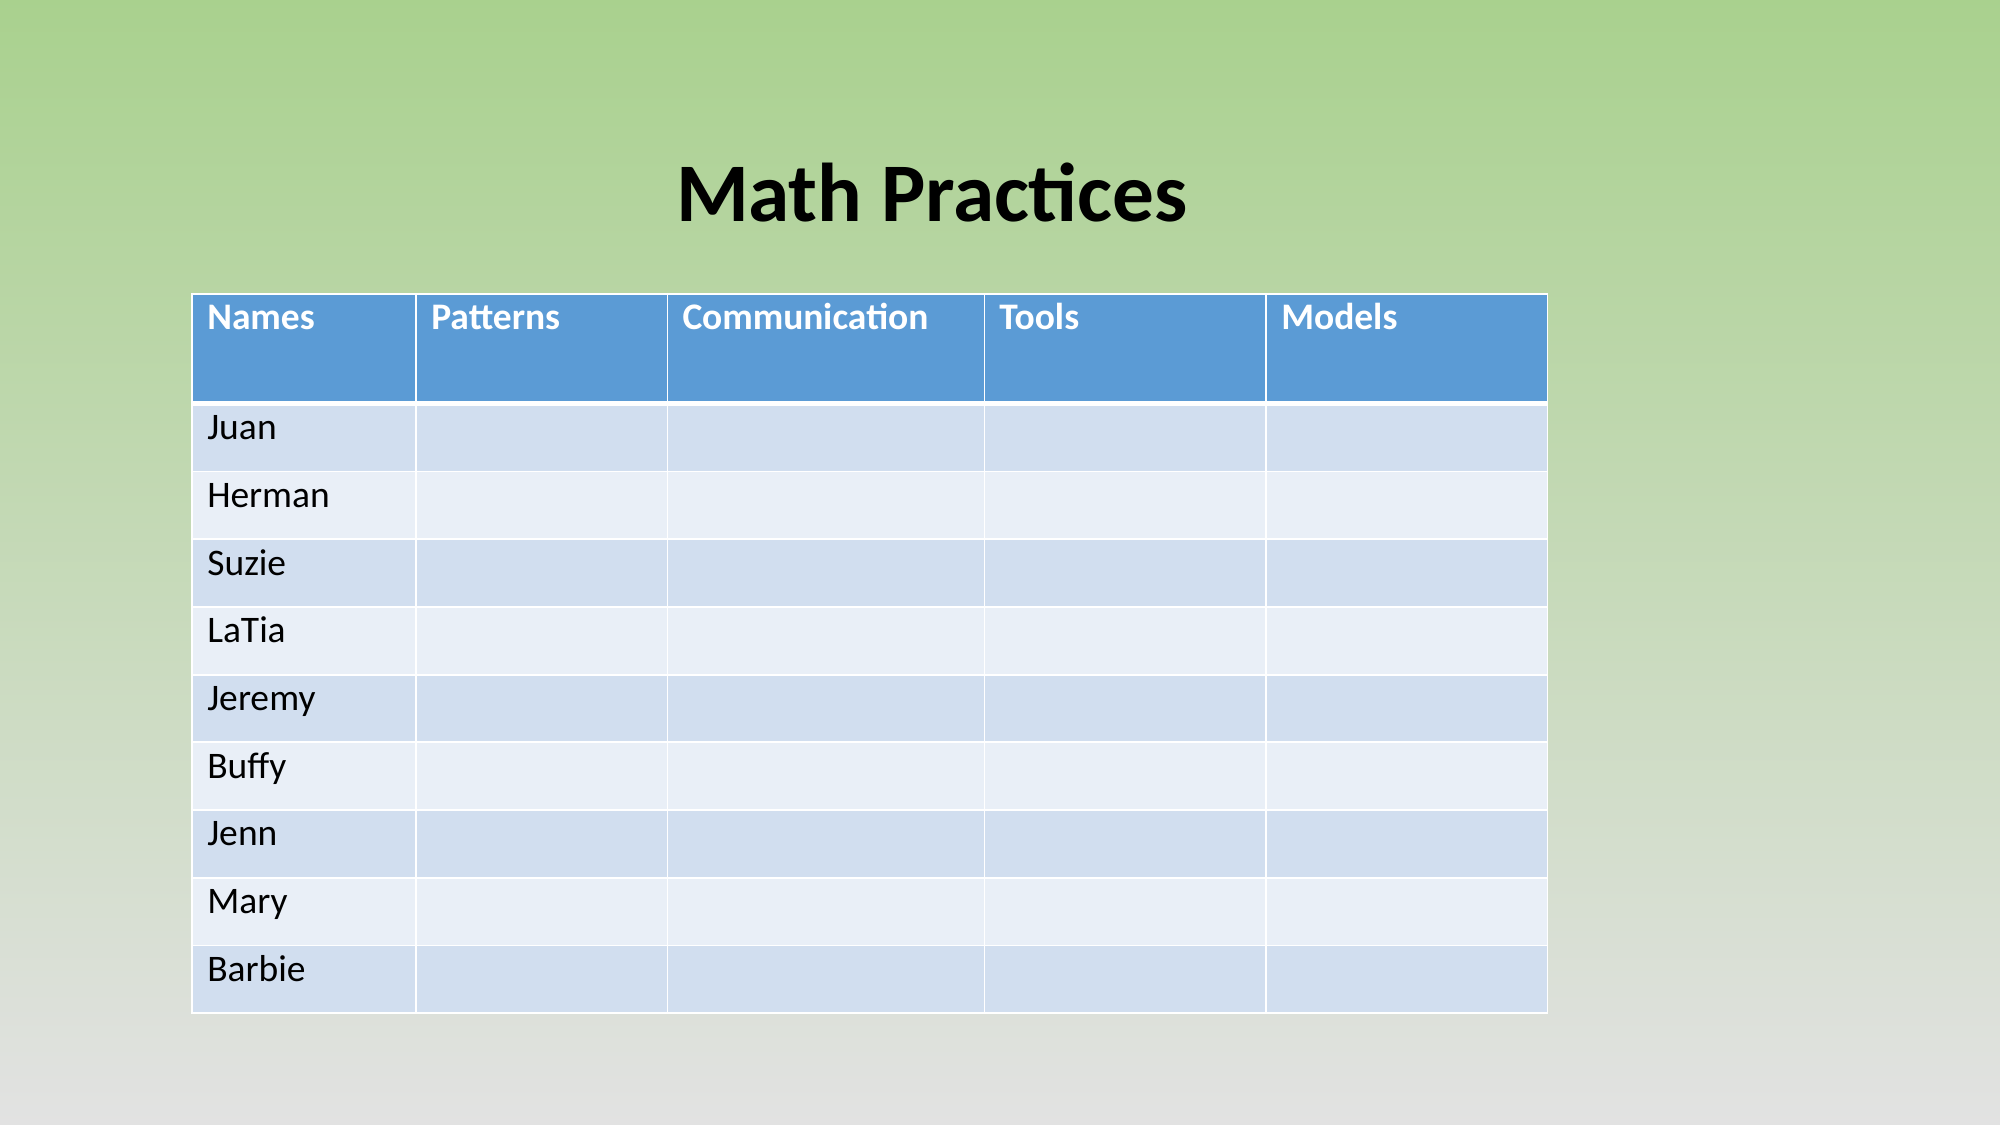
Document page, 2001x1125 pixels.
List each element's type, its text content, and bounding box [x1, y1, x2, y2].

table_cell [985, 608, 1265, 674]
table_cell [1267, 608, 1547, 674]
table_header Tools [985, 295, 1265, 401]
table_cell Barbie [193, 946, 415, 1012]
text_box Math Practices [661, 130, 1407, 246]
table_cell Jenn [193, 811, 415, 877]
table_cell [985, 946, 1265, 1012]
table_cell [668, 811, 984, 877]
table_header Patterns [417, 295, 667, 401]
table_cell [668, 472, 984, 538]
table_cell [985, 406, 1265, 471]
table_cell [1267, 879, 1547, 945]
table_cell Buffy [193, 743, 415, 809]
table_cell [417, 676, 667, 741]
table_cell [1267, 743, 1547, 809]
table_cell Mary [193, 879, 415, 945]
table_cell [668, 608, 984, 674]
table_cell [1267, 540, 1547, 606]
table_cell [668, 406, 984, 471]
table_cell Juan [193, 406, 415, 471]
table_header Communication [668, 295, 984, 401]
table_cell [1267, 811, 1547, 877]
table_cell [417, 879, 667, 945]
table_cell [668, 946, 984, 1012]
table_cell [417, 743, 667, 809]
table_header Models [1267, 295, 1547, 401]
table_cell Herman [193, 472, 415, 538]
table_cell [417, 811, 667, 877]
table_cell [417, 540, 667, 606]
table_cell [985, 743, 1265, 809]
table_cell [1267, 946, 1547, 1012]
table_cell LaTia [193, 608, 415, 674]
table_cell [668, 743, 984, 809]
table_cell [985, 811, 1265, 877]
table_cell Suzie [193, 540, 415, 606]
table_cell [985, 879, 1265, 945]
table_cell [1267, 406, 1547, 471]
table_cell [985, 676, 1265, 741]
table_cell [417, 608, 667, 674]
table_cell [985, 472, 1265, 538]
table_cell [417, 472, 667, 538]
table_cell [417, 946, 667, 1012]
table_cell [668, 676, 984, 741]
table_cell [417, 406, 667, 471]
table_cell [668, 879, 984, 945]
table_cell [985, 540, 1265, 606]
table_cell Jeremy [193, 676, 415, 741]
table_cell [1267, 676, 1547, 741]
table_cell [668, 540, 984, 606]
table_header Names [193, 295, 415, 401]
table_cell [1267, 472, 1547, 538]
